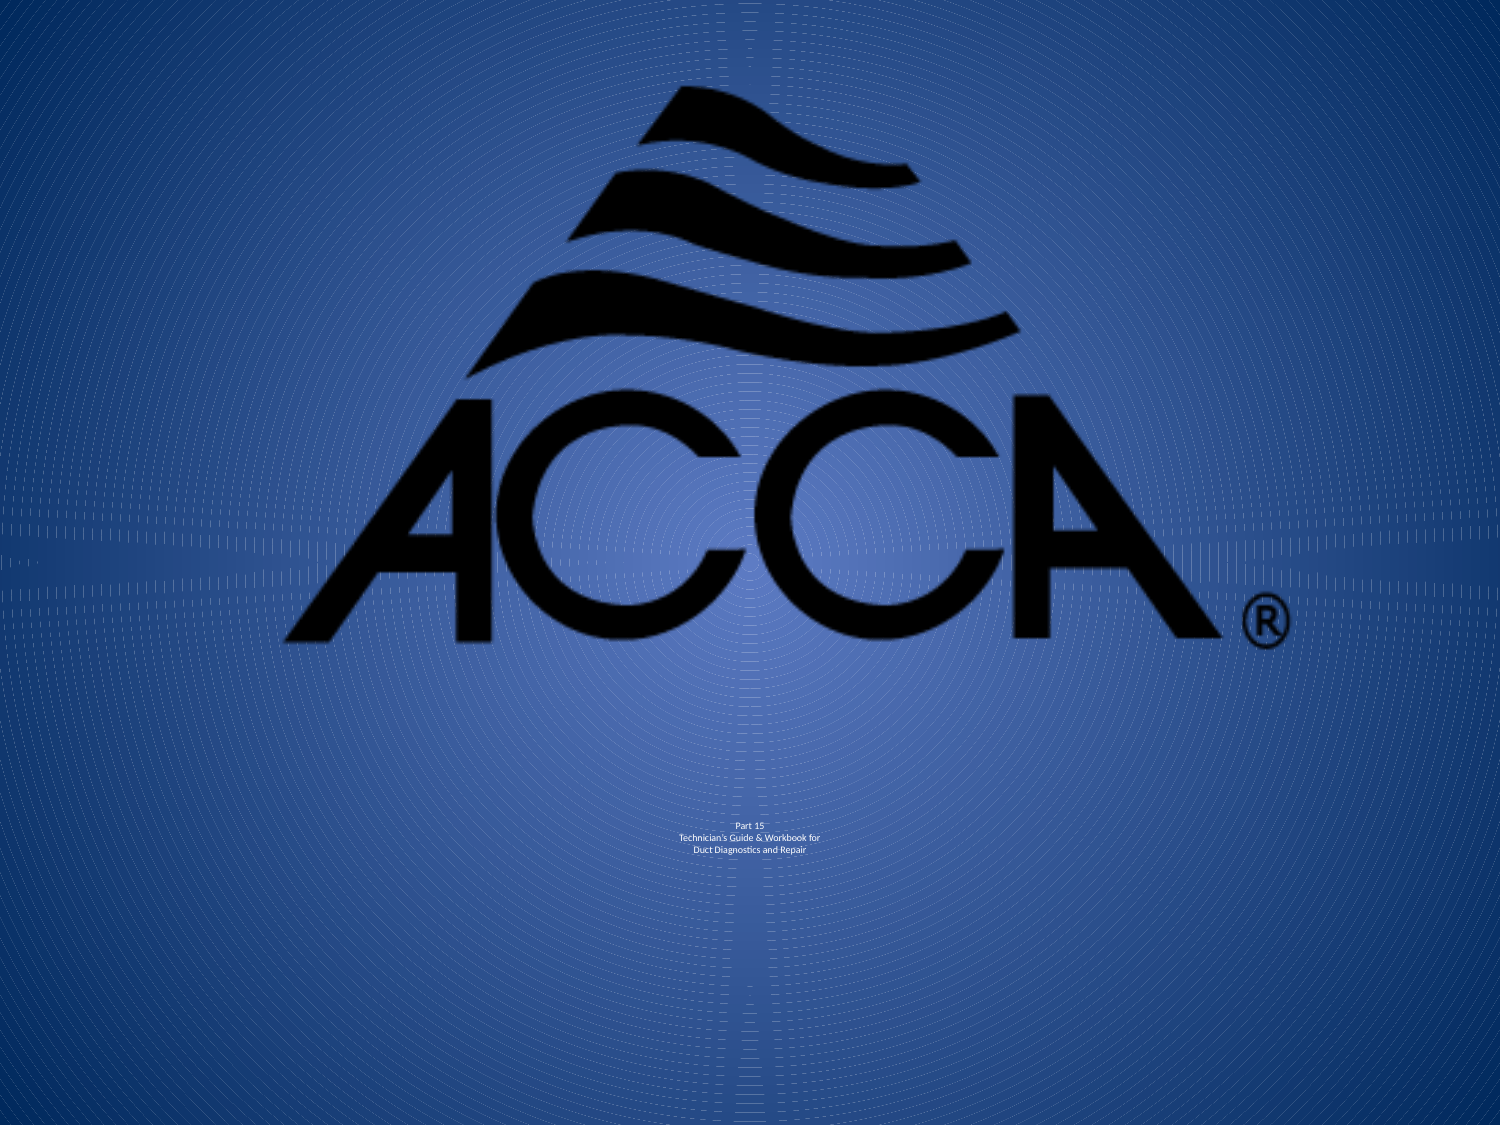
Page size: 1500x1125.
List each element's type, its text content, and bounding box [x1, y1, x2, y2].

picture [237, 24, 1334, 738]
title Part 15 Technician’s Guide & Workbook for Duct Diagnostics and Repair [0, 787, 1500, 888]
